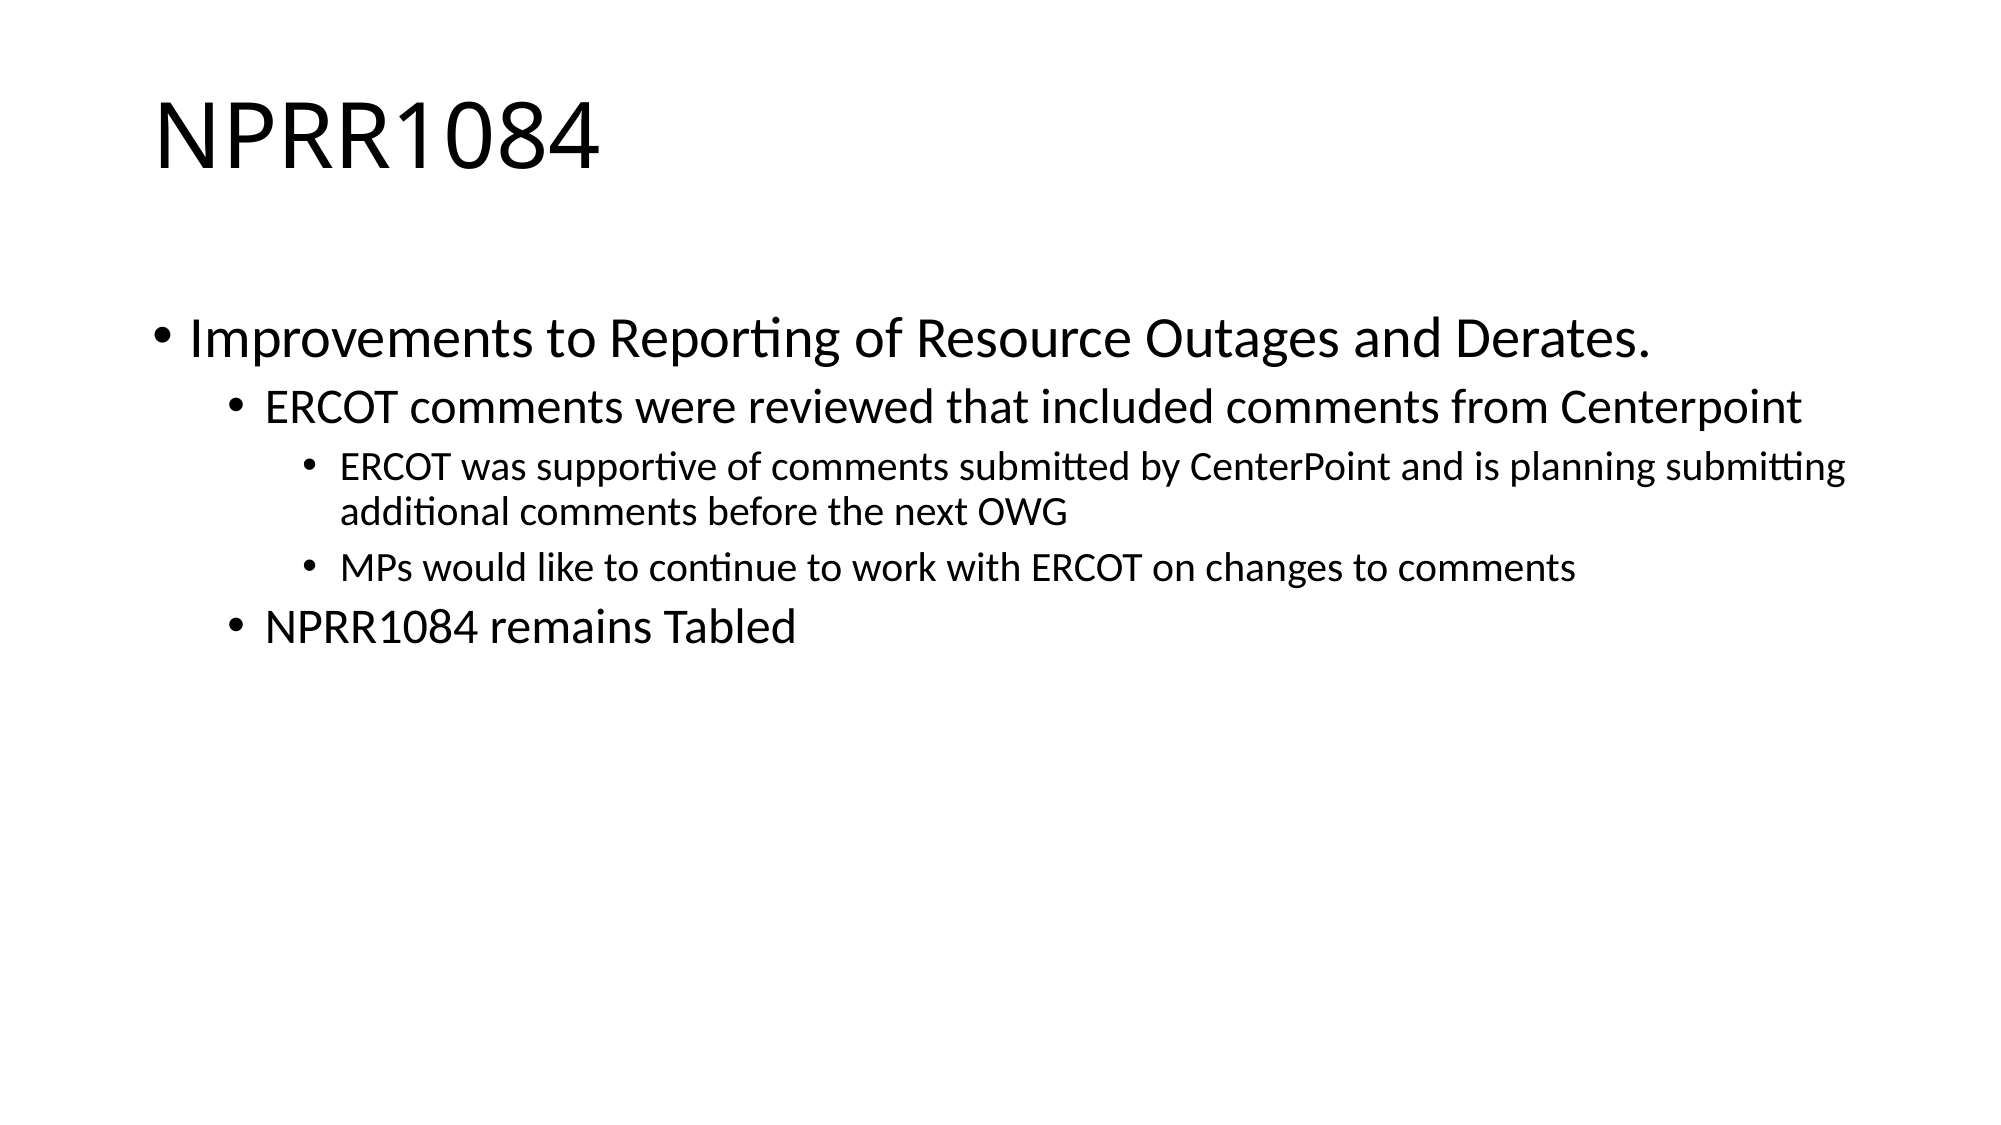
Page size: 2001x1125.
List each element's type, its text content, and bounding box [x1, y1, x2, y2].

title NPRR1084 [137, 0, 1863, 278]
list Improvements to Reporting of Resource Outages and Derates. ERCOT comments were reviewed that included comments from Centerpoint ERCOT was supportive of comments submitted by CenterPoint and is planning submitting additional comments before the next OWG MPs would like to continue to work with ERCOT on changes to comments NPRR1084 remains Tabled [137, 299, 1863, 1014]
